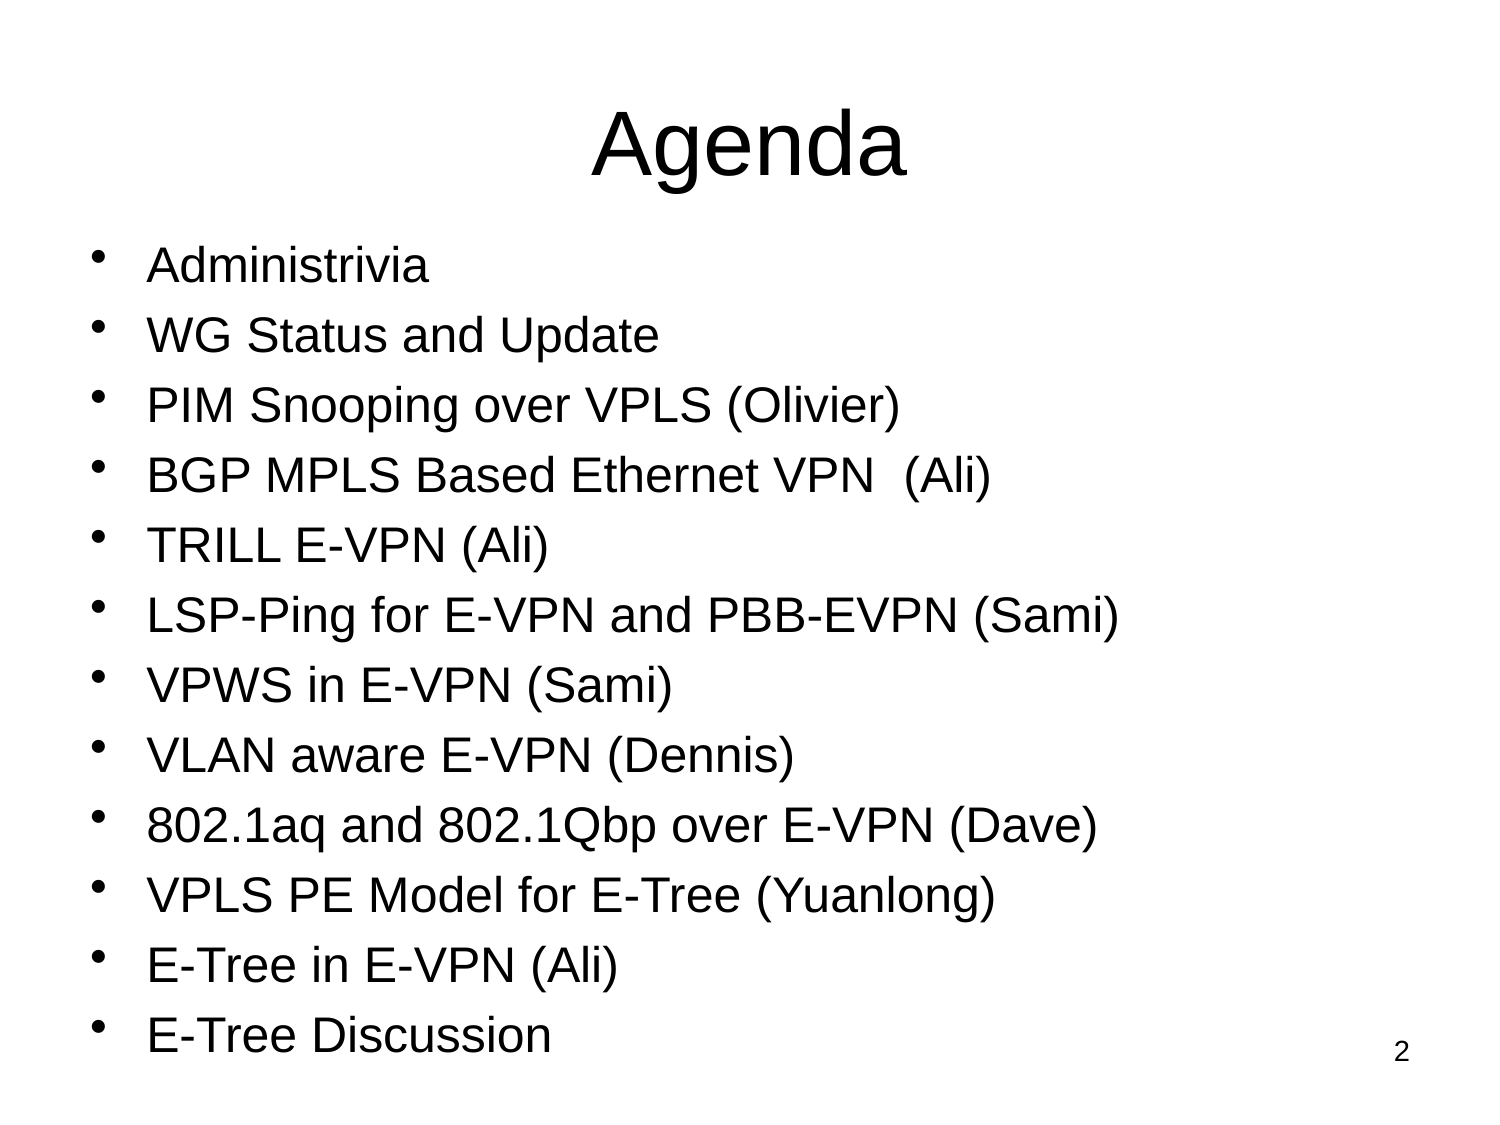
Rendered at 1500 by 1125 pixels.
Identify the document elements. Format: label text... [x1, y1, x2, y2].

slide_number 2 [1074, 1024, 1426, 1103]
list Administrivia WG Status and Update PIM Snooping over VPLS (Olivier) BGP MPLS Based Ethernet VPN (Ali) TRILL E-VPN (Ali) LSP-Ping for E-VPN and PBB-EVPN (Sami) VPWS in E-VPN (Sami) VLAN aware E-VPN (Dennis) 802.1aq and 802.1Qbp over E-VPN (Dave) VPLS PE Model for E-Tree (Yuanlong) E-Tree in E-VPN (Ali) E-Tree Discussion [74, 224, 1426, 1076]
title Agenda [74, 44, 1426, 224]
